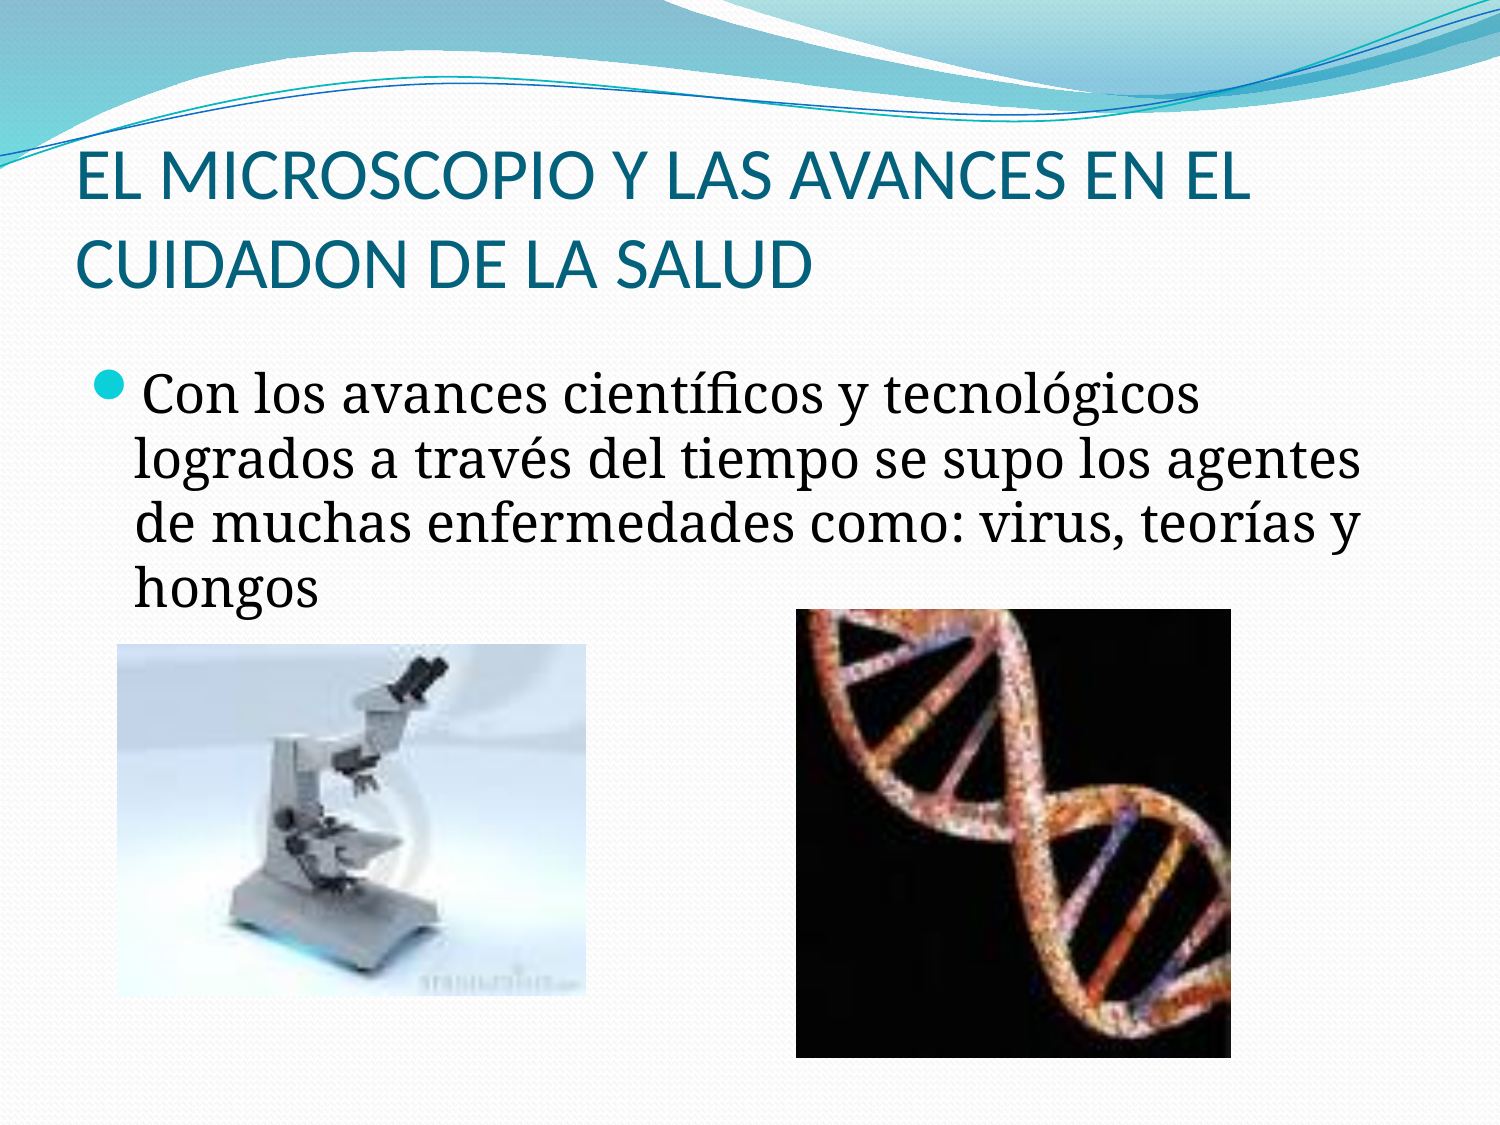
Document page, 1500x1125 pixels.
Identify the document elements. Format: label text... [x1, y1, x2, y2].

list Con los avances científicos y tecnológicos logrados a través del tiempo se supo los agentes de muchas enfermedades como: virus, teorías y hongos [75, 351, 1425, 1038]
picture [796, 609, 1231, 1058]
title EL MICROSCOPIO Y LAS AVANCES EN EL CUIDADON DE LA SALUD [75, 115, 1425, 303]
picture [116, 644, 587, 997]
